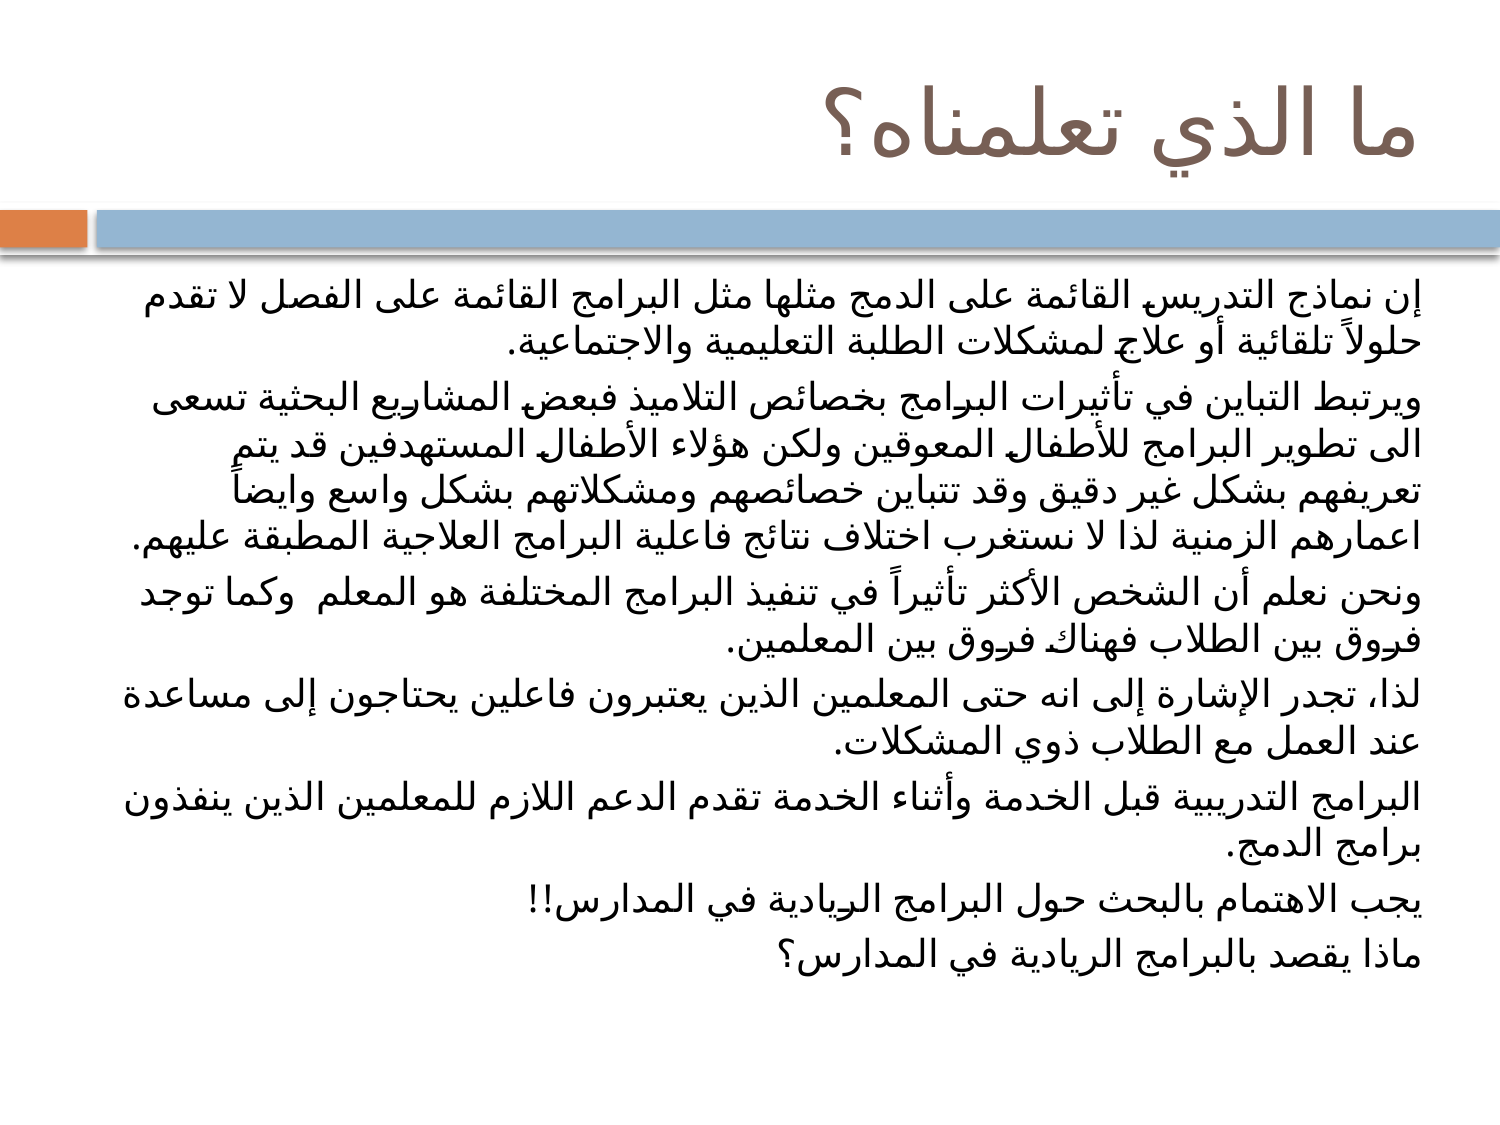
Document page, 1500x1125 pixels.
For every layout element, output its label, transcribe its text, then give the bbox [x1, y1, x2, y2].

title ما الذي تعلمناه؟ [100, 37, 1438, 200]
list إن نماذج التدريس القائمة على الدمج مثلها مثل البرامج القائمة على الفصل لا تقدم حلولاً تلقائية أو علاج لمشكلات الطلبة التعليمية والاجتماعية. ويرتبط التباين في تأثيرات البرامج بخصائص التلاميذ فبعض المشاريع البحثية تسعى الى تطوير البرامج للأطفال المعوقين ولكن هؤلاء الأطفال المستهدفين قد يتم تعريفهم بشكل غير دقيق وقد تتباين خصائصهم ومشكلاتهم بشكل واسع وايضاً اعمارهم الزمنية لذا لا نستغرب اختلاف نتائج فاعلية البرامج العلاجية المطبقة عليهم. ونحن نعلم أن الشخص الأكثر تأثيراً في تنفيذ البرامج المختلفة هو المعلم وكما توجد فروق بين الطلاب فهناك فروق بين المعلمين. لذا، تجدر الإشارة إلى انه حتى المعلمين الذين يعتبرون فاعلين يحتاجون إلى مساعدة عند العمل مع الطلاب ذوي المشكلات. البرامج التدريبية قبل الخدمة وأثناء الخدمة تقدم الدعم اللازم للمعلمين الذين ينفذون برامج الدمج. يجب الاهتمام بالبحث حول البرامج الريادية في المدارس!! ماذا يقصد بالبرامج الريادية في المدارس؟ [100, 262, 1438, 1000]
